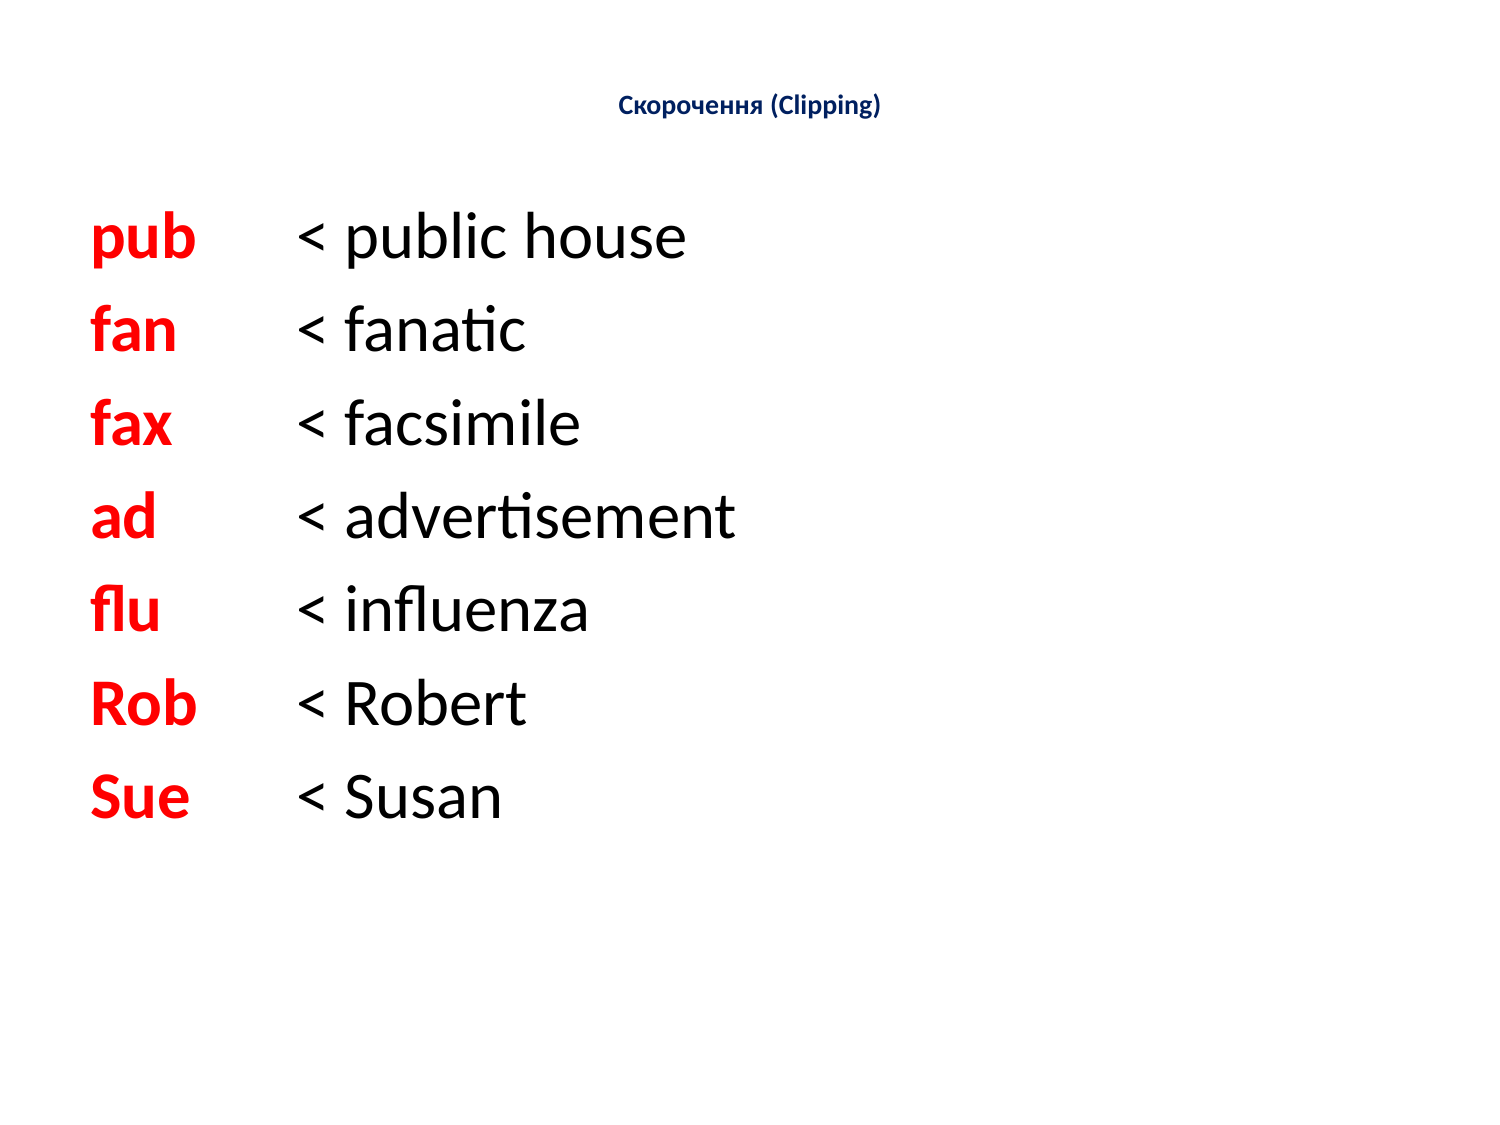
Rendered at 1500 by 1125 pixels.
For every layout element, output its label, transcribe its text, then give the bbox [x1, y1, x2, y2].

list pub < public house fan < fanatic fax < facsimile ad < advertisement flu < influenza Rob < Robert Sue < Susan [75, 184, 1425, 1005]
title Скорочення (Clipping) [75, 45, 1425, 161]
